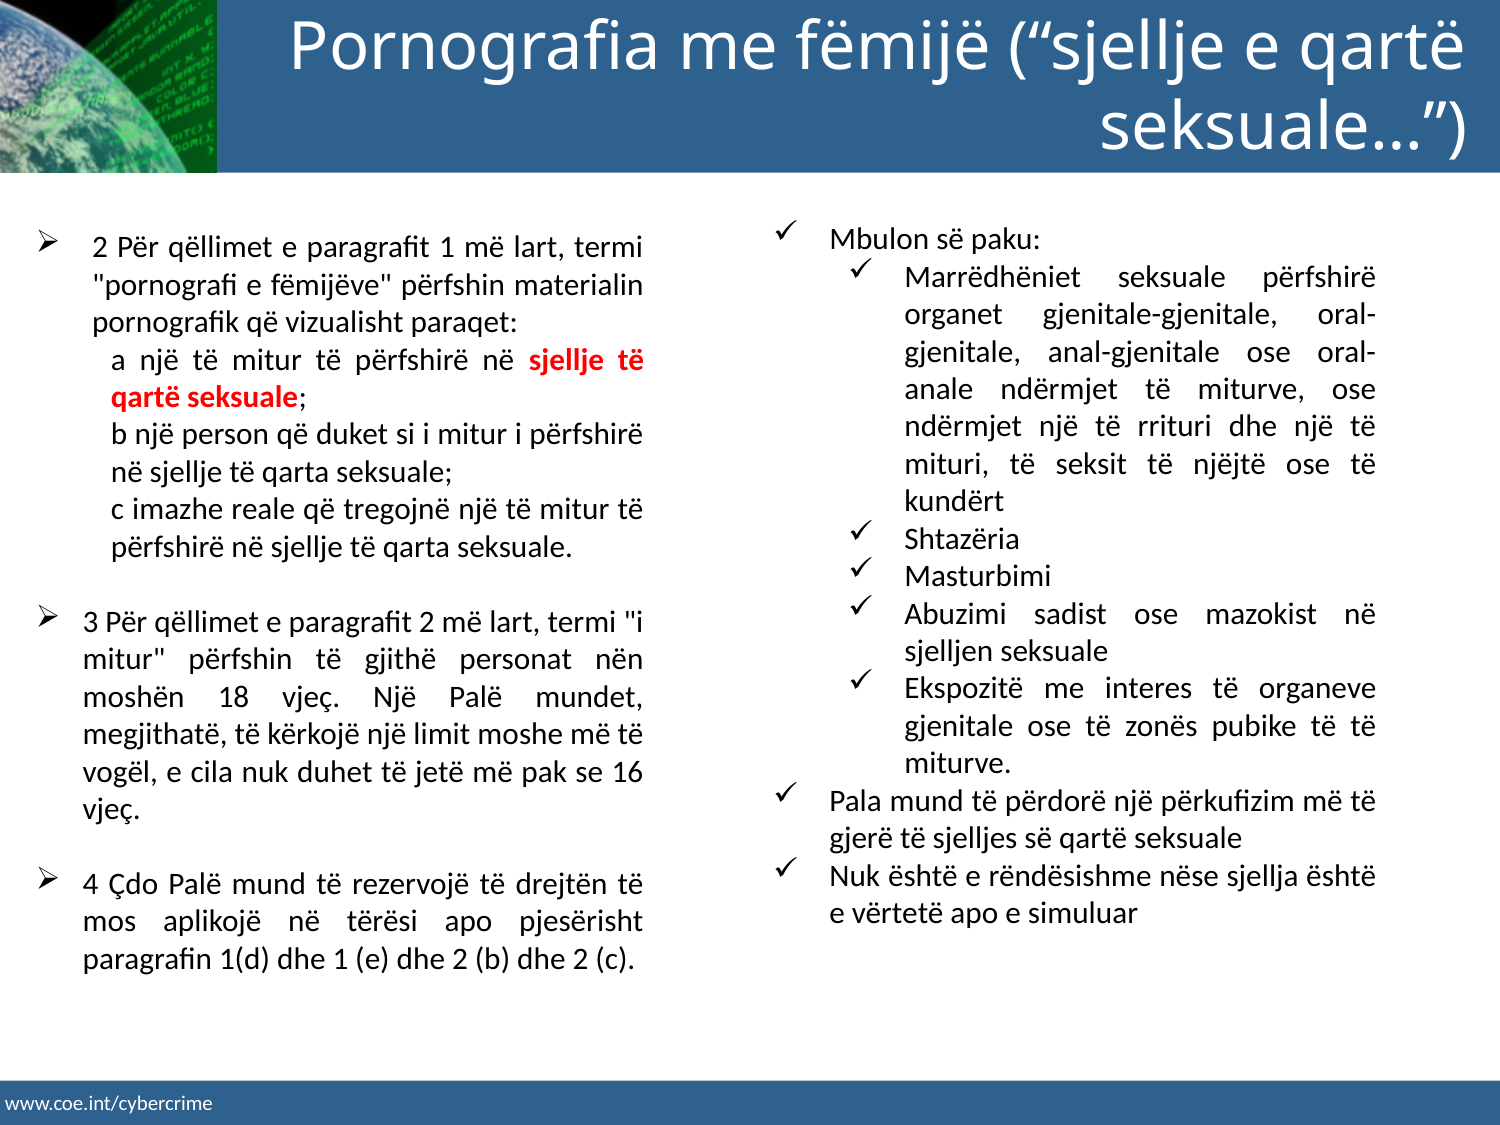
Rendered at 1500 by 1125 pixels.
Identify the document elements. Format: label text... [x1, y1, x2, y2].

text_box Mbulon së paku: Marrëdhëniet seksuale përfshirë organet gjenitale-gjenitale, oral-gjenitale, anal-gjenitale ose oral-anale ndërmjet të miturve, ose ndërmjet një të rrituri dhe një të mituri, të seksit të njëjtë ose të kundërt Shtazëria Masturbimi Abuzimi sadist ose mazokist në sjelljen seksuale Ekspozitë me interes të organeve gjenitale ose të zonës pubike të të miturve. Pala mund të përdorë një përkufizim më të gjerë të sjelljes së qartë seksuale Nuk është e rëndësishme nëse sjellja është e vërtetë apo e simuluar [758, 211, 1392, 938]
text_box 2 Për qëllimet e paragrafit 1 më lart, termi "pornografi e fëmijëve" përfshin materialin pornografik që vizualisht paraqet: a një të mitur të përfshirë në sjellje të qartë seksuale; b një person që duket si i mitur i përfshirë në sjellje të qarta seksuale; c imazhe reale që tregojnë një të mitur të përfshirë në sjellje të qarta seksuale. 3 Për qëllimet e paragrafit 2 më lart, termi "i mitur" përfshin të gjithë personat nën moshën 18 vjeç. Një Palë mundet, megjithatë, të kërkojë një limit moshe më të vogël, e cila nuk duhet të jetë më pak se 16 vjeç. 4 Çdo Palë mund të rezervojë të drejtën të mos aplikojë në tërësi apo pjesërisht paragrafin 1(d) dhe 1 (e) dhe 2 (b) dhe 2 (c). [21, 219, 660, 983]
picture [0, 0, 217, 173]
text_box Pornografia me fëmijë (“sjellje e qartë seksuale…”) [230, 0, 1483, 171]
